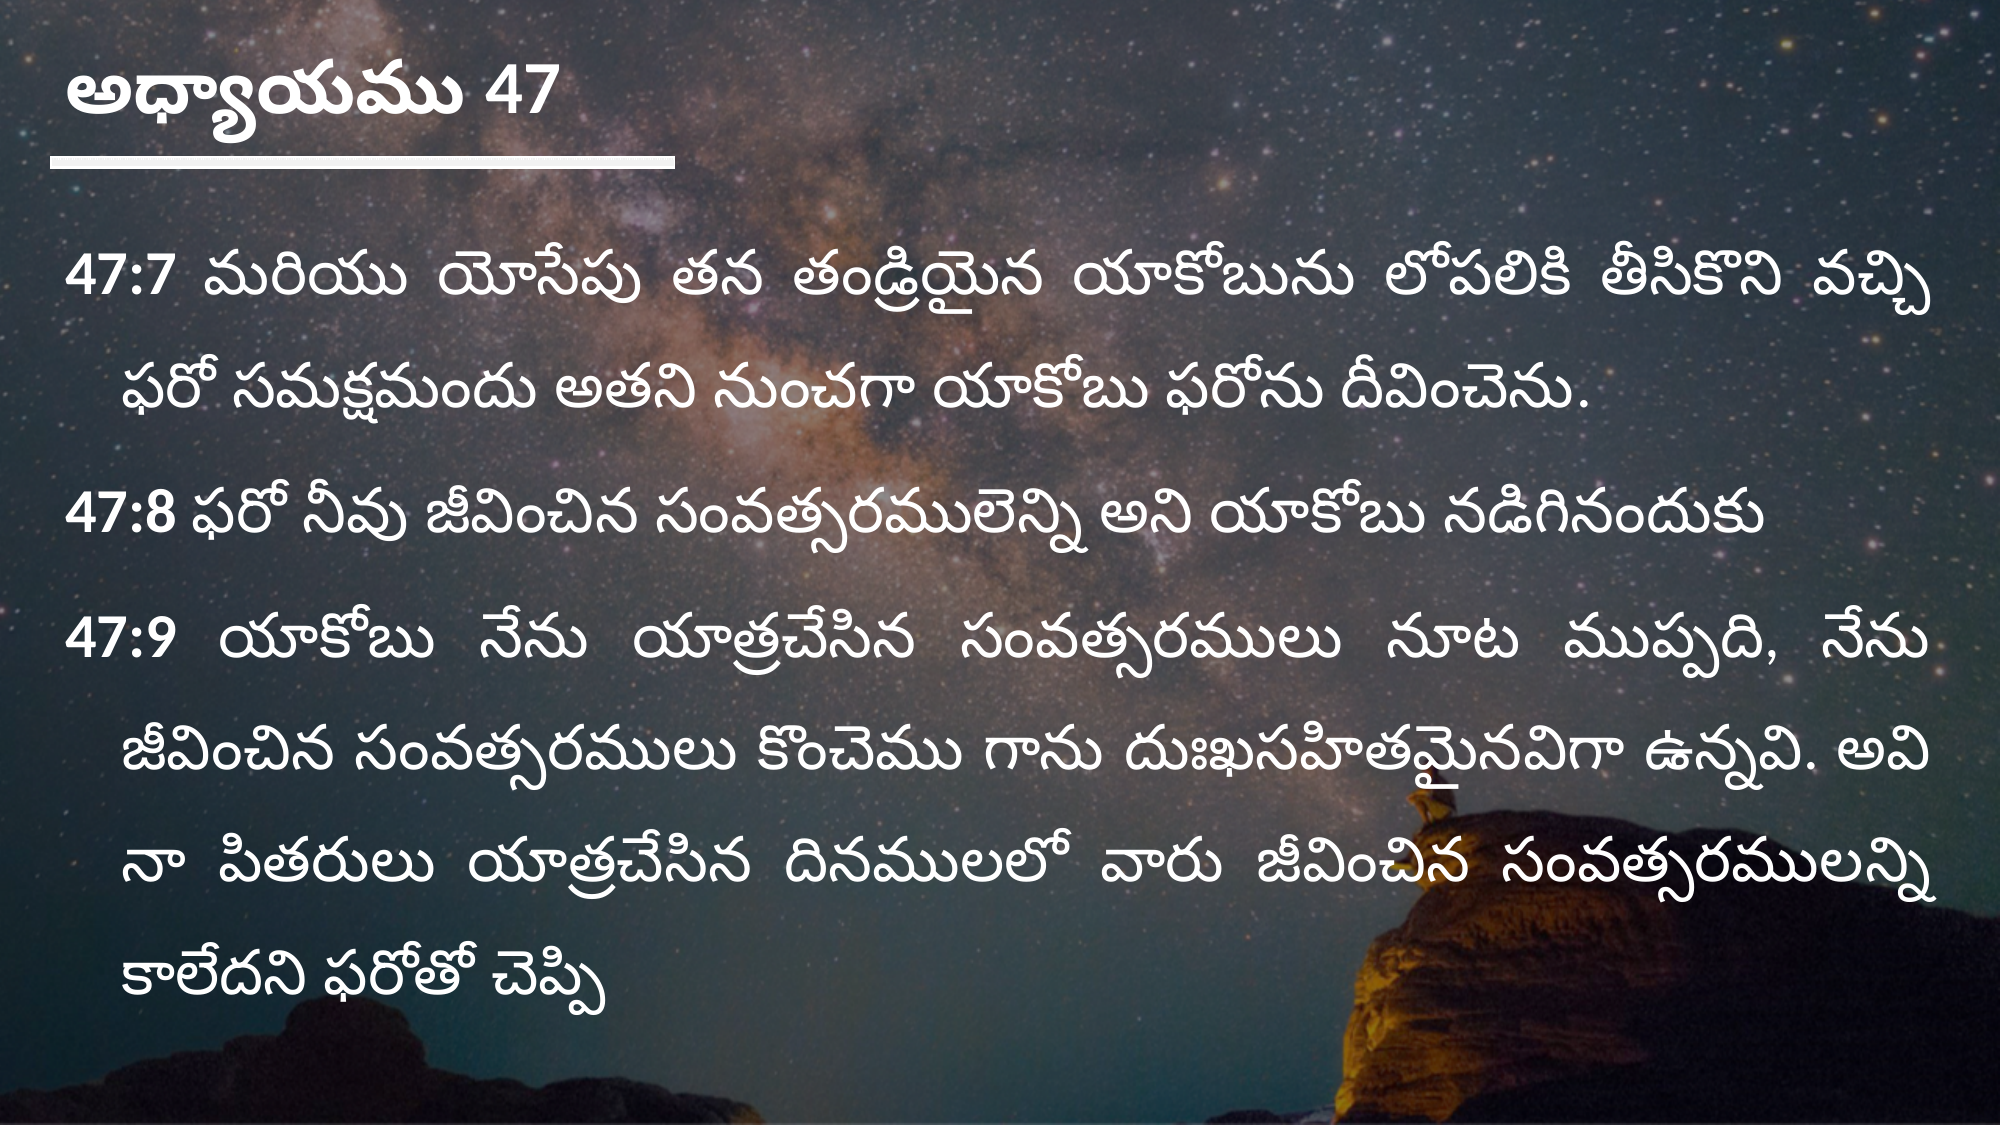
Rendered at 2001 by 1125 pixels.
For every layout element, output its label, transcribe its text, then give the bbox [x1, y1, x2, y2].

list 47:7 మరియు యోసేపు తన తండ్రియైన యాకోబును లోపలికి తీసికొని వచ్చి ఫరో సమక్షమందు అతని నుంచగా యాకోబు ఫరోను దీవించెను. 47:8 ఫరో నీవు జీవించిన సంవత్సరములెన్ని అని యాకోబు నడిగినందుకు 47:9 యాకోబు నేను యాత్రచేసిన సంవత్సరములు నూట ముప్పది, నేను జీవించిన సంవత్సరములు కొంచెము గాను దుఃఖసహితమైనవిగా ఉన్నవి. అవి నా పితరులు యాత్రచేసిన దినములలో వారు జీవించిన సంవత్సరములన్ని కాలేదని ఫరోతో చెప్పి [50, 187, 1946, 1063]
title అధ్యాయము 47 [50, 0, 1925, 167]
picture [0, 0, 2000, 1125]
